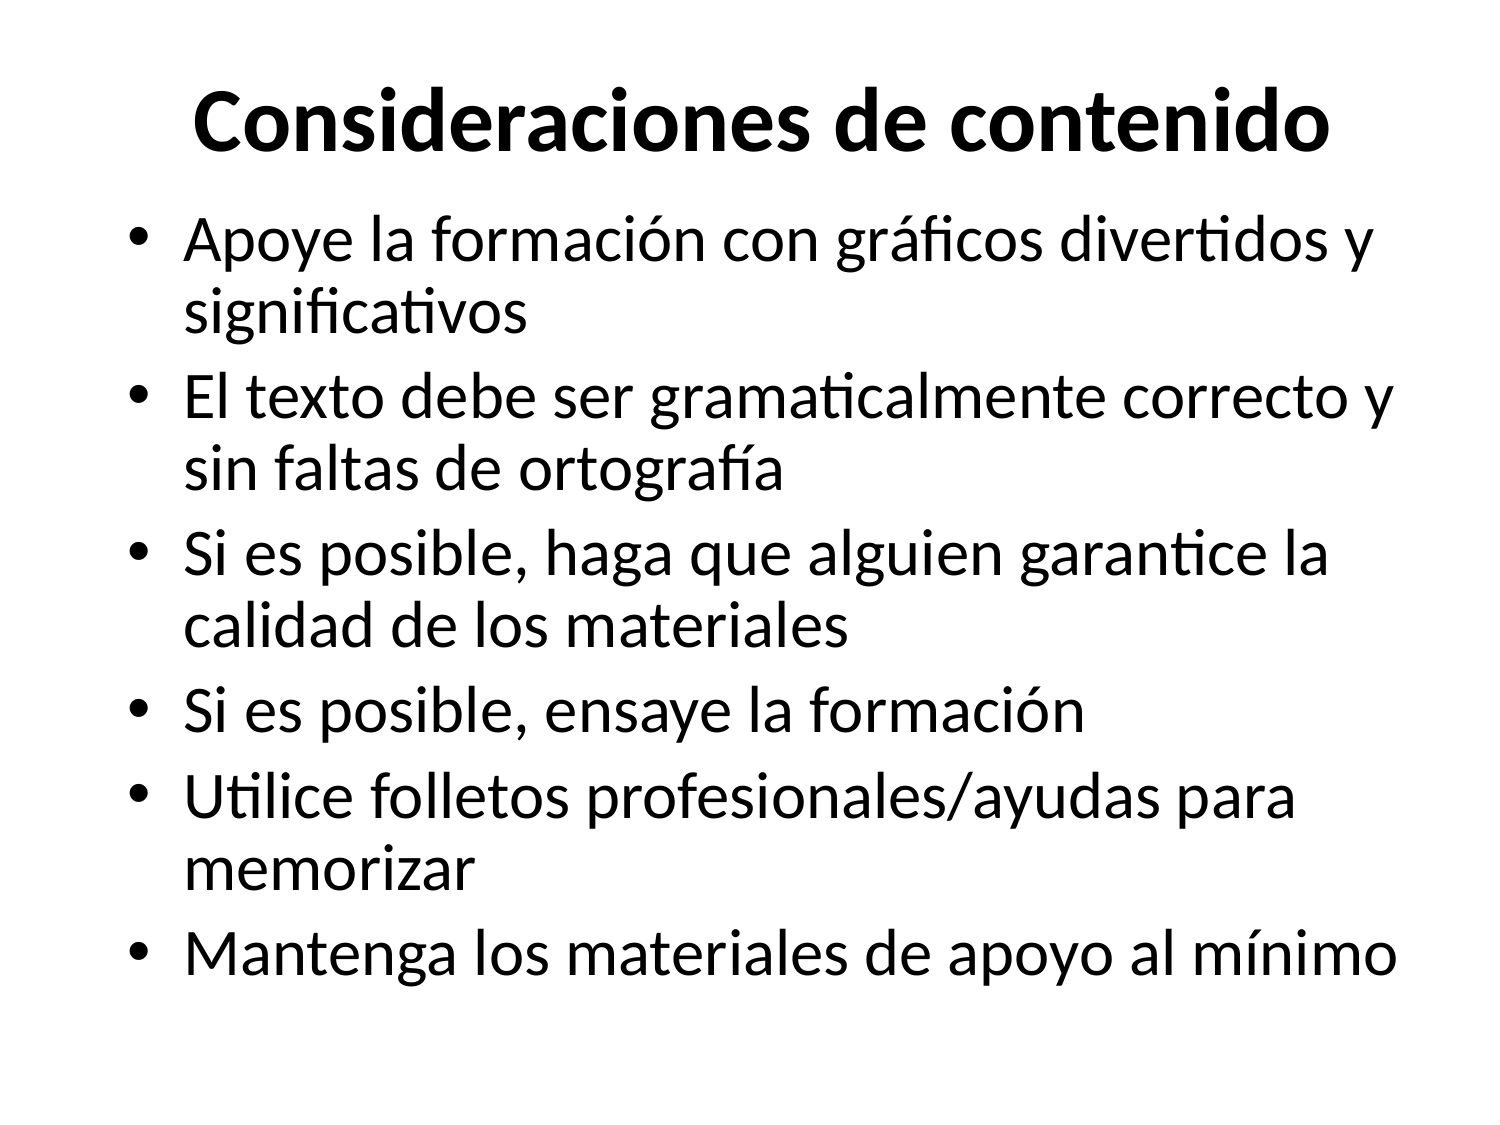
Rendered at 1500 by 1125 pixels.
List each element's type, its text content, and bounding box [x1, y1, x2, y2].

title Consideraciones de contenido [88, 2, 1439, 228]
list Apoye la formación con gráficos divertidos y significativos El texto debe ser gramaticalmente correcto y sin faltas de ortografía Si es posible, haga que alguien garantice la calidad de los materiales Si es posible, ensaye la formación Utilice folletos profesionales/ayudas para memorizar Mantenga los materiales de apoyo al mínimo [111, 196, 1483, 1083]
